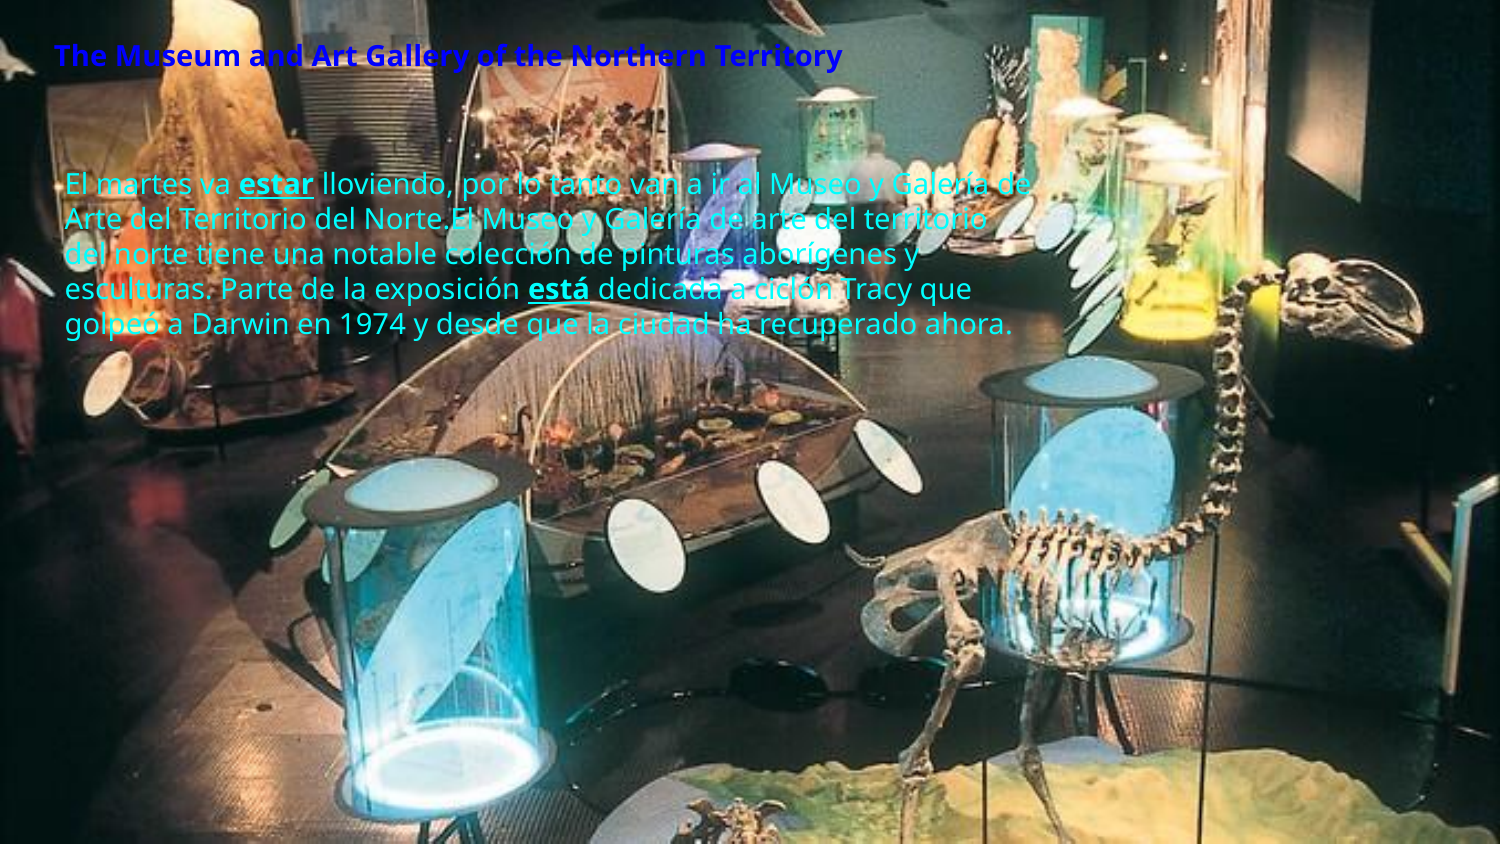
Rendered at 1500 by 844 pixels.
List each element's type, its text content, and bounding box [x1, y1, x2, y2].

text_box The Museum and Art Gallery of the Northern Territory [39, 21, 1147, 151]
text_box El martes va estar lloviendo, por lo tanto van a ir al Museo y Galería de Arte del Territorio del Norte.El Museo y Galería de arte del territorio del norte tiene una notable colección de pinturas aborígenes y esculturas. Parte de la exposición está dedicada a ciclón Tracy que golpeó a Darwin en 1974 y desde que la ciudad ha recuperado ahora. [49, 151, 1048, 585]
picture [0, 0, 1500, 844]
